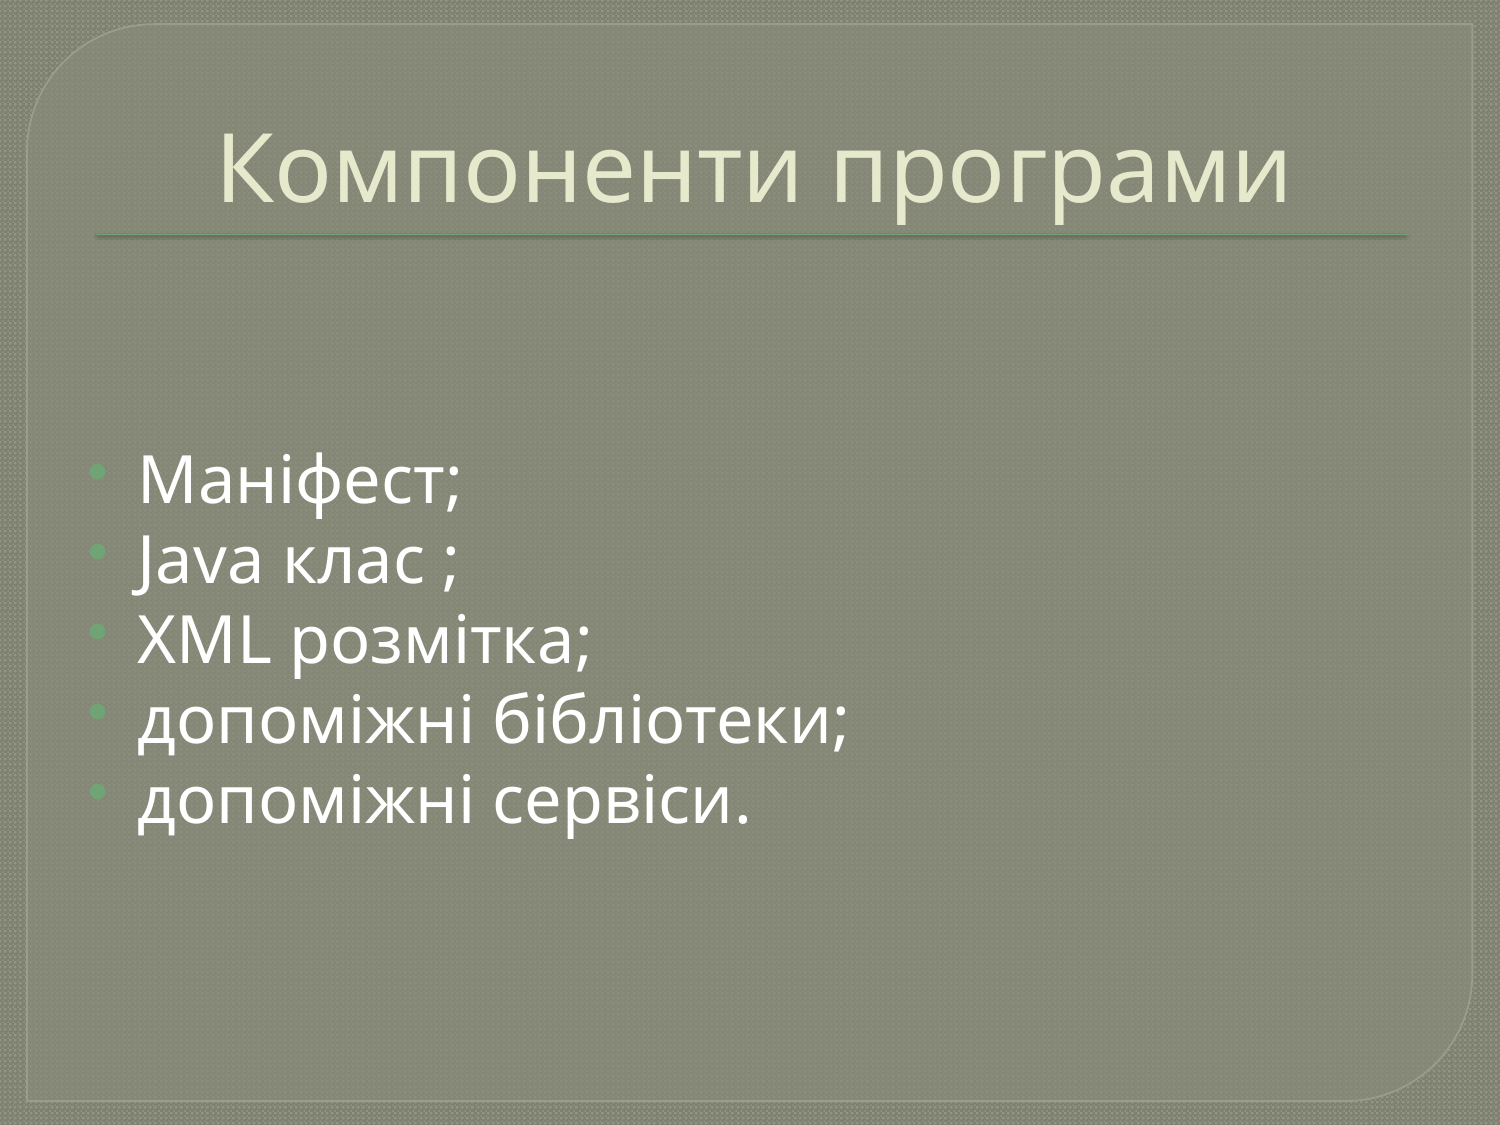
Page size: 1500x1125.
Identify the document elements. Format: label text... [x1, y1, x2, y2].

title Компоненти програми [75, 41, 1425, 230]
list Маніфест; Java клас ; XML розмітка; допоміжні бібліотеки; допоміжні сервіси. [75, 270, 1425, 1013]
